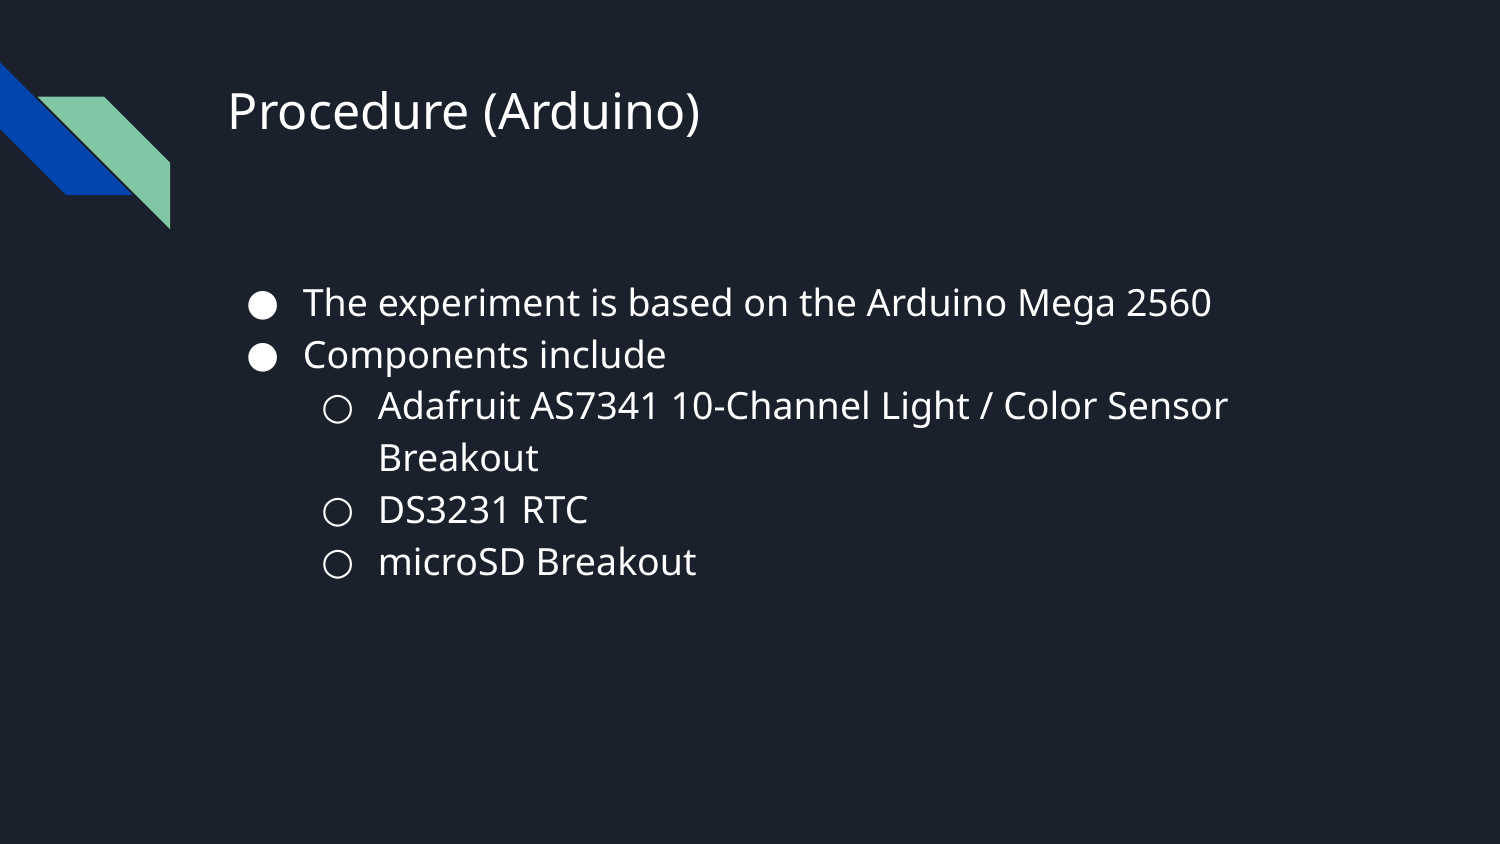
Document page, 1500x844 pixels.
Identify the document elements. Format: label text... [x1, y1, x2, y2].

list The experiment is based on the Arduino Mega 2560 Components include Adafruit AS7341 10-Channel Light / Color Sensor Breakout DS3231 RTC microSD Breakout [212, 257, 1368, 735]
title Procedure (Arduino) [212, 64, 1368, 215]
